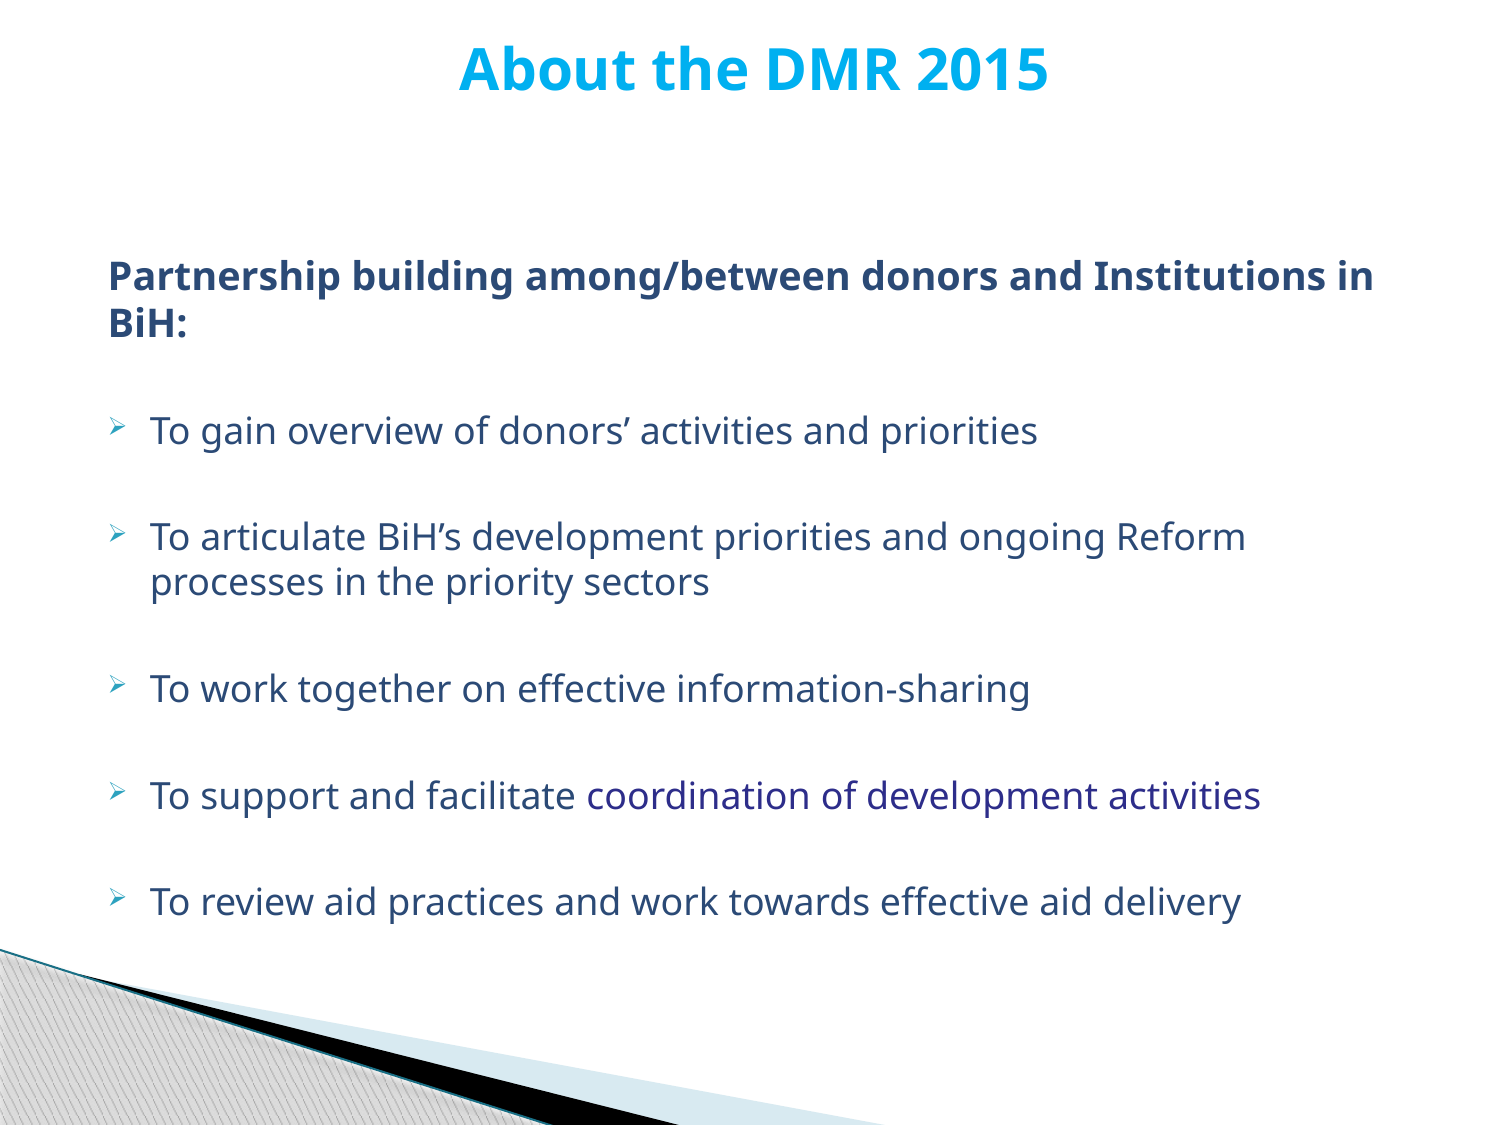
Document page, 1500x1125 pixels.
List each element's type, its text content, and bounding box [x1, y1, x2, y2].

list Partnership building among/between donors and Institutions in BiH: To gain overview of donors’ activities and priorities To articulate BiH’s development priorities and ongoing Reform processes in the priority sectors To work together on effective information-sharing To support and facilitate coordination of development activities To review aid practices and work towards effective aid delivery [75, 243, 1425, 986]
text_box About the DMR 2015 [28, 24, 1482, 110]
